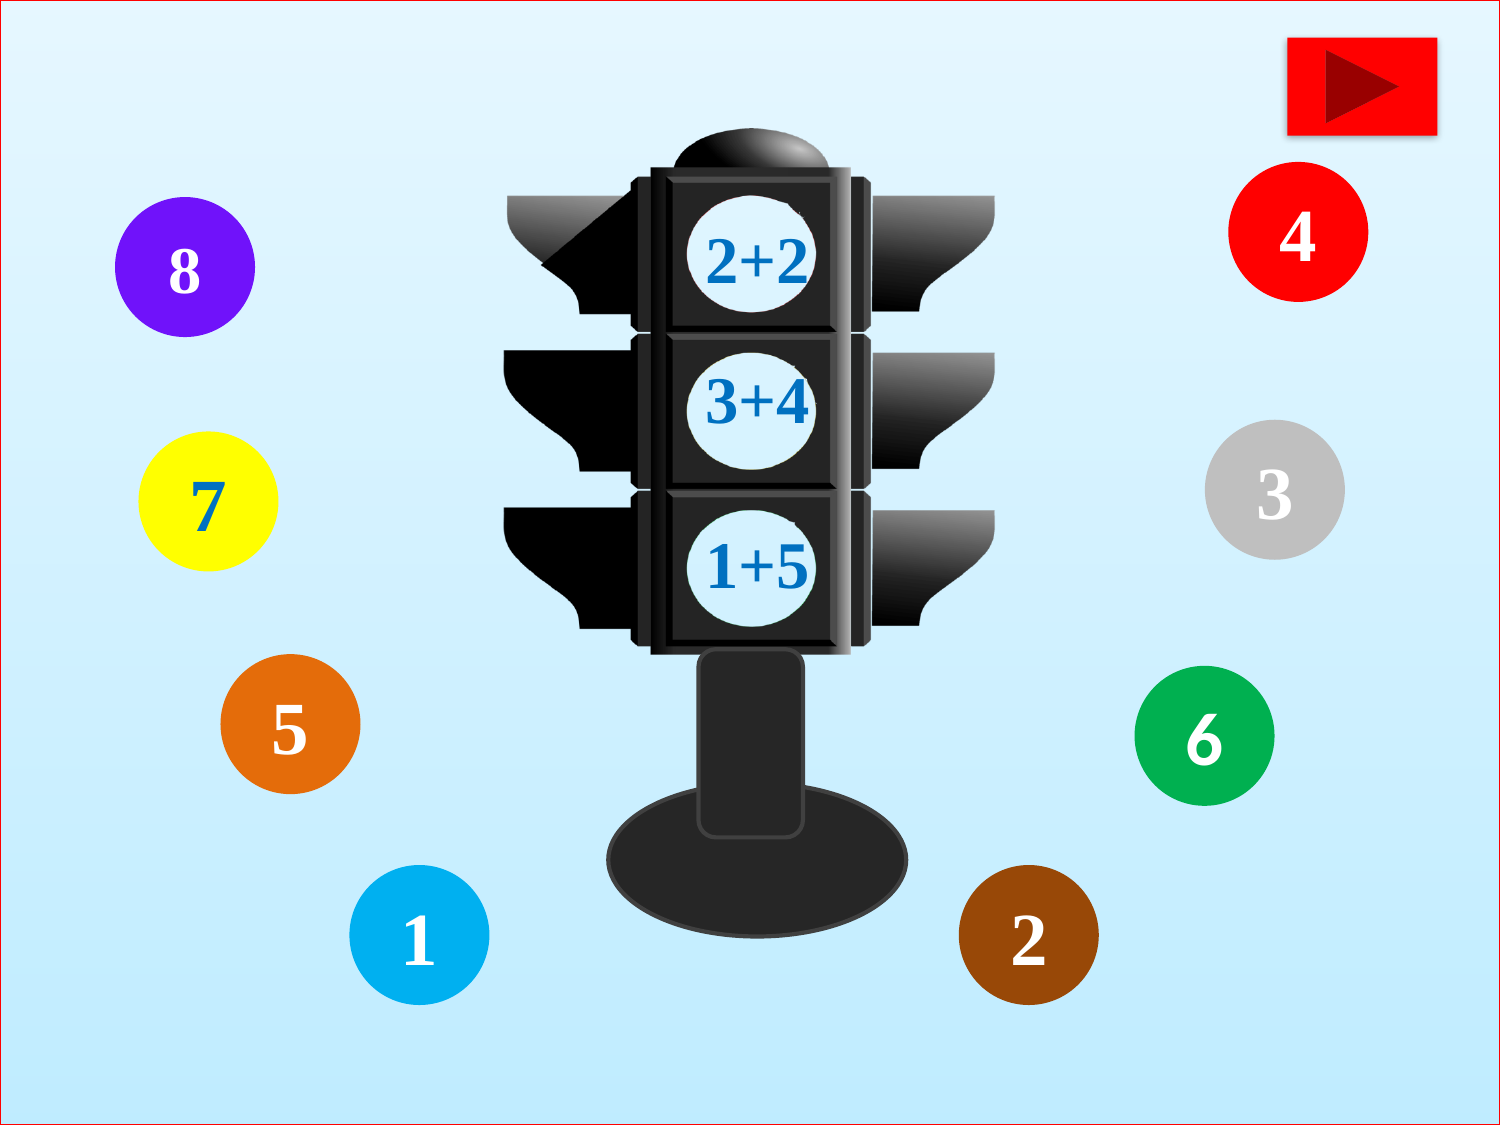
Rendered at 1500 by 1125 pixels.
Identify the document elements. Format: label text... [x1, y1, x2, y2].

text_box 3 [1204, 419, 1345, 560]
text_box 2 [959, 865, 1099, 1006]
text_box [1287, 37, 1438, 136]
text_box 8 [115, 197, 256, 338]
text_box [503, 128, 998, 937]
text_box [0, 0, 1500, 1125]
text_box 6 [1134, 665, 1275, 806]
text_box 1 [349, 865, 490, 1006]
text_box 7 [138, 431, 279, 572]
text_box 5 [220, 654, 361, 795]
text_box 4 [1228, 161, 1369, 302]
